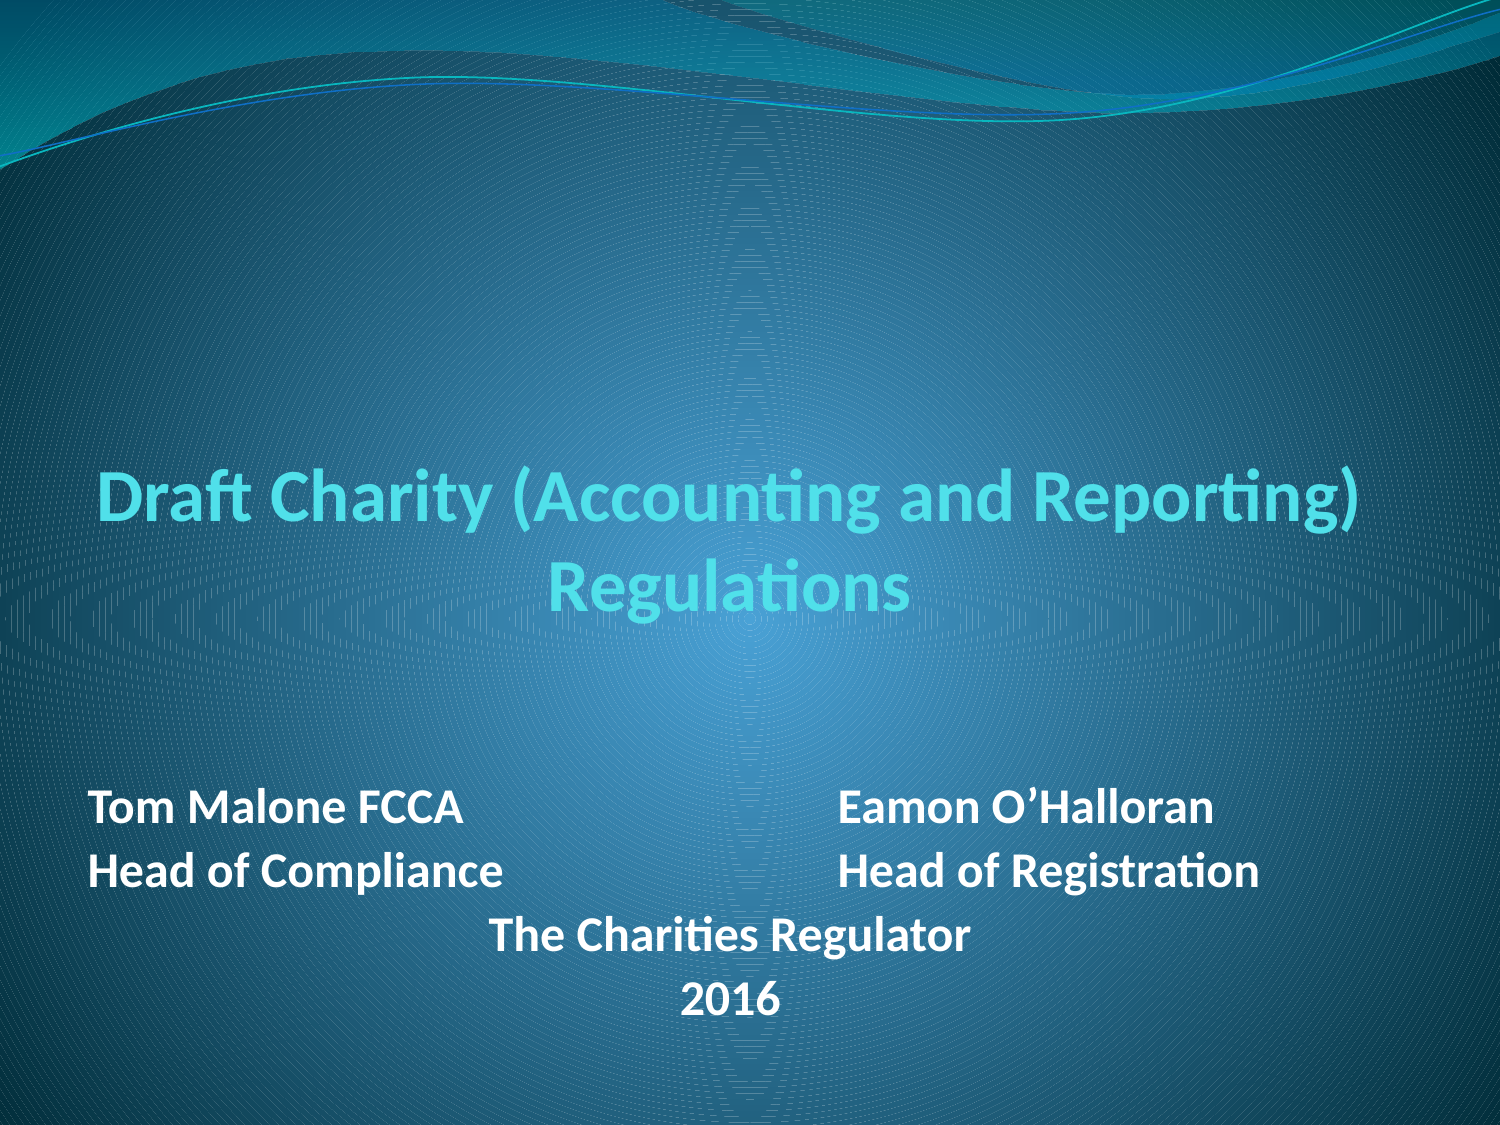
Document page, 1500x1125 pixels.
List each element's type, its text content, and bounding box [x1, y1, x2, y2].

title Draft Charity (Accounting and Reporting) Regulations [87, 326, 1376, 467]
subtitle Tom Malone FCCA Eamon O’Halloran Head of Compliance Head of Registration The Charities Regulator 2016 [87, 467, 1377, 740]
